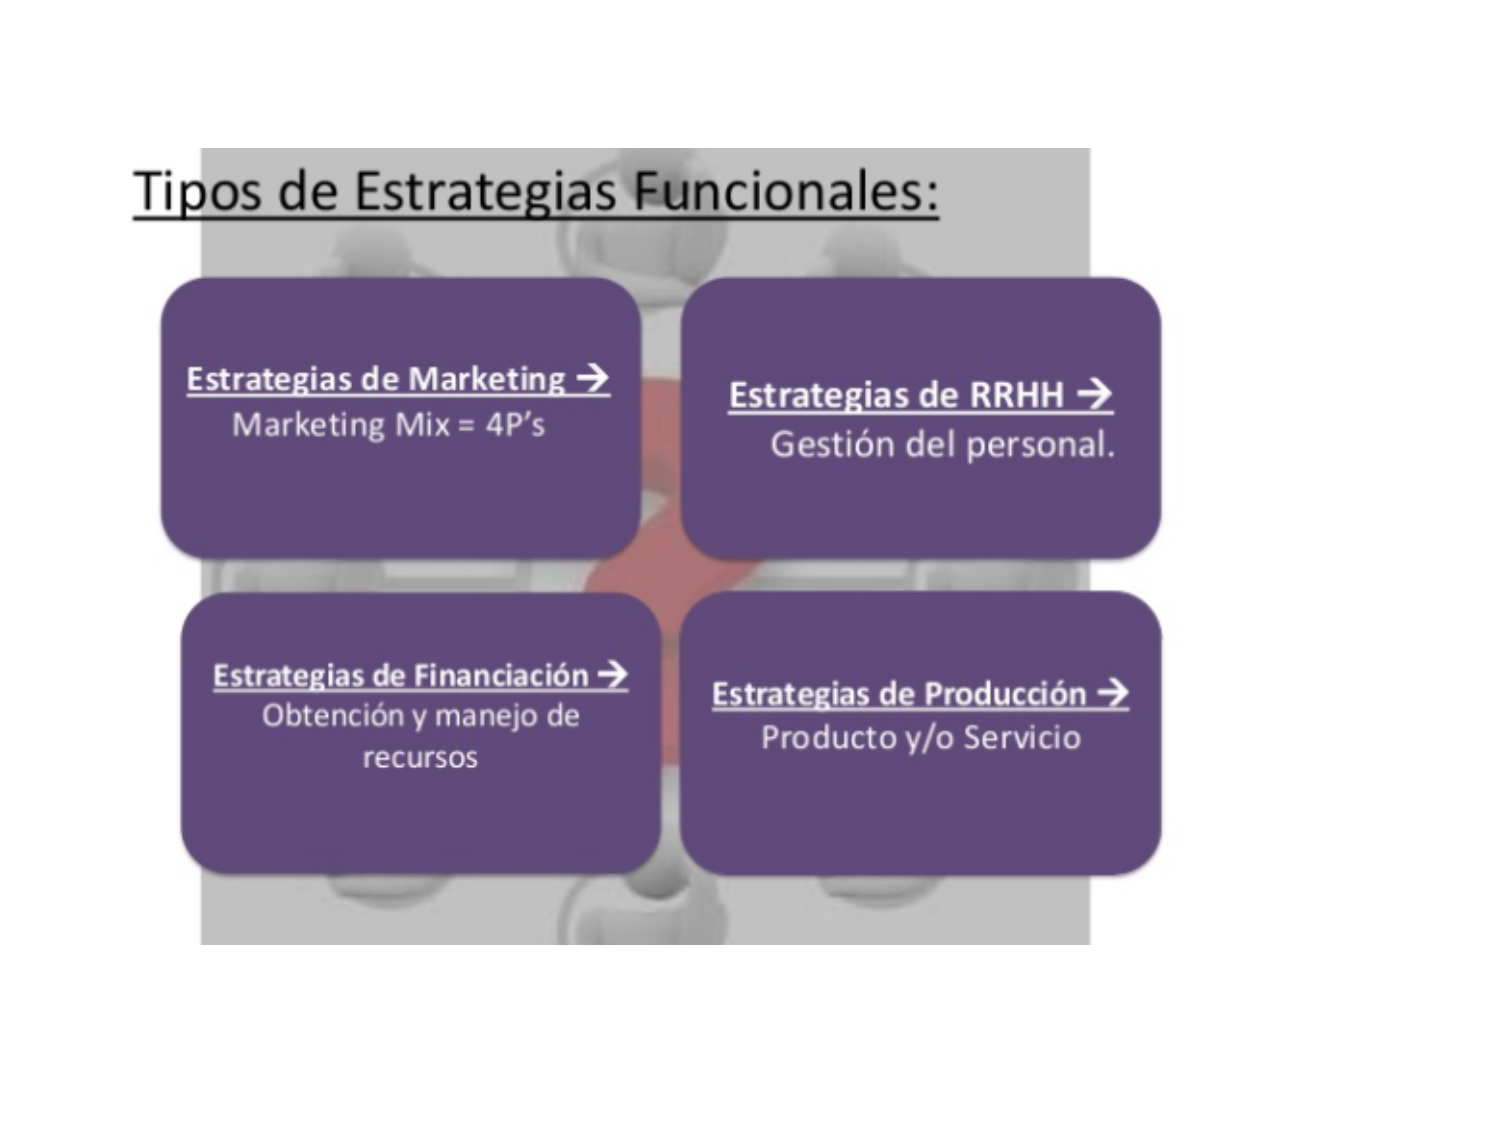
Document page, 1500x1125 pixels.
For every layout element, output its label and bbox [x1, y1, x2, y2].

picture [100, 148, 1189, 946]
